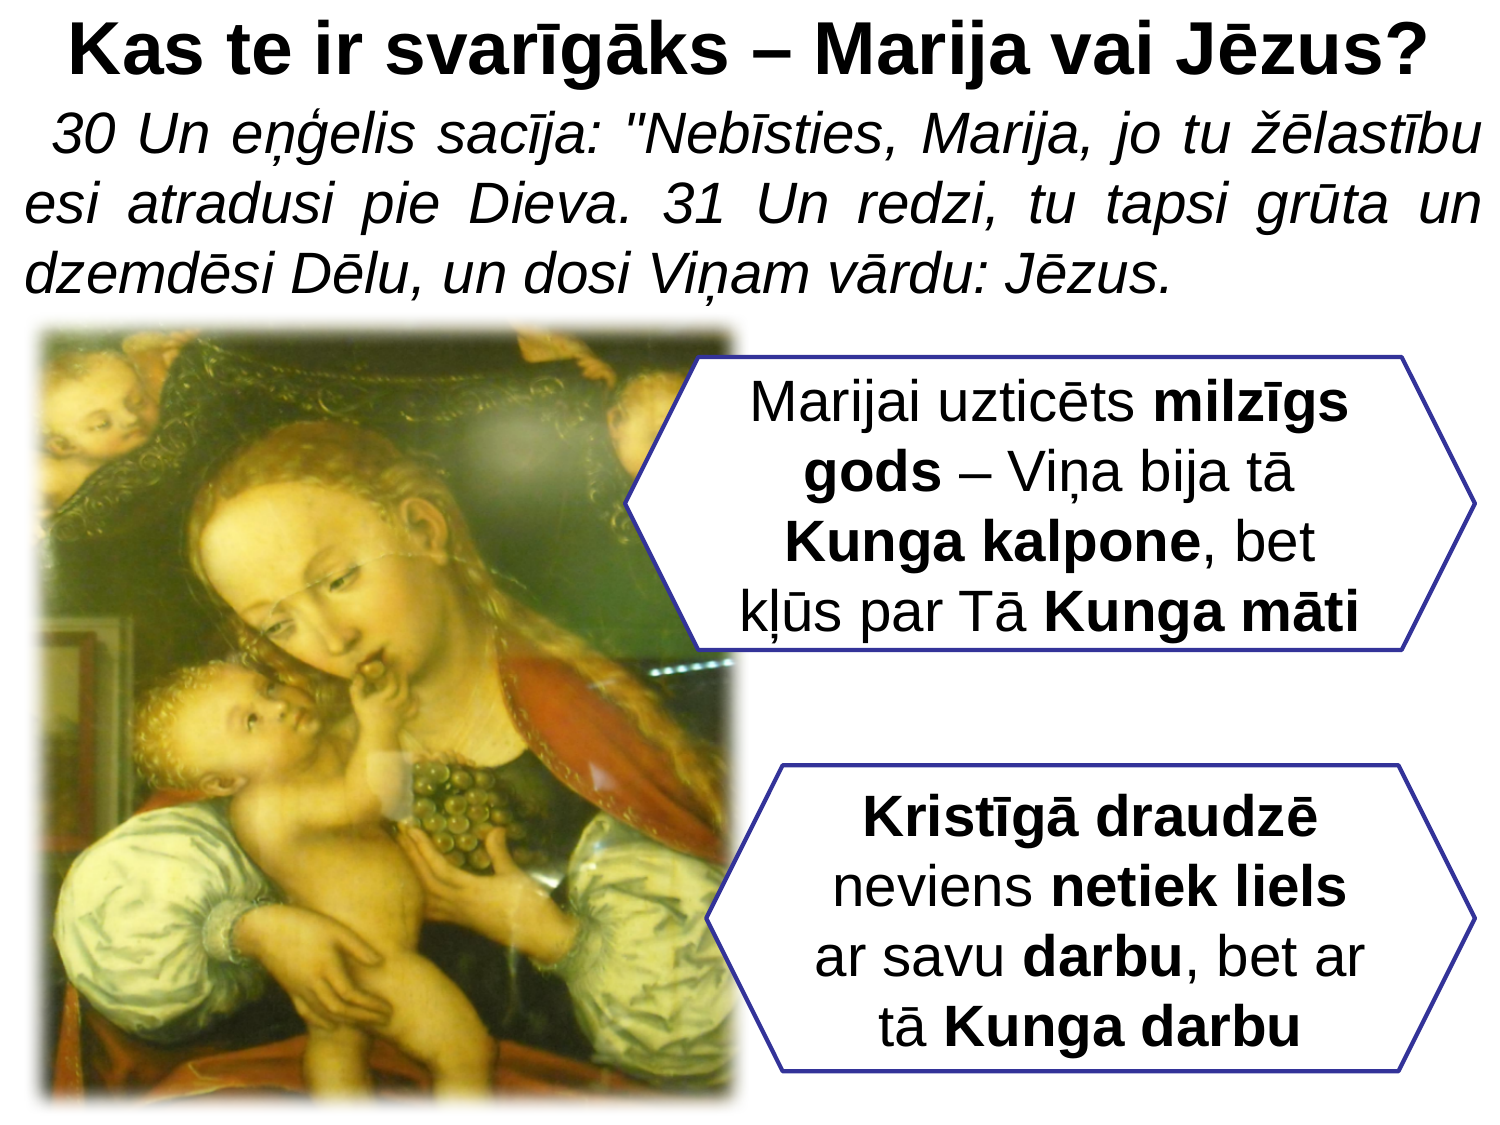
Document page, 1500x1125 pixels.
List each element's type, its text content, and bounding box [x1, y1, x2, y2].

text_box Marijai uzticēts milzīgs gods – Viņa bija tā Kunga kalpone, bet kļūs par Tā Kunga māti [754, 354, 1477, 653]
picture [24, 312, 751, 1116]
list 30 Un eņģelis sacīja: "Nebīsties, Marija, jo tu žēlastību esi atradusi pie Dieva. 31 Un redzi, tu tapsi grūta un dzemdēsi Dēlu, un dosi Viņam vārdu: Jēzus. [0, 111, 1500, 325]
slide_number 7 [1074, 1024, 1426, 1103]
text_box Kas te ir svarīgāks – Marija vai Jēzus? [0, 0, 1500, 111]
text_box Kristīgā draudzē neviens netiek liels ar savu darbu, bet ar tā Kunga darbu [754, 763, 1477, 1074]
